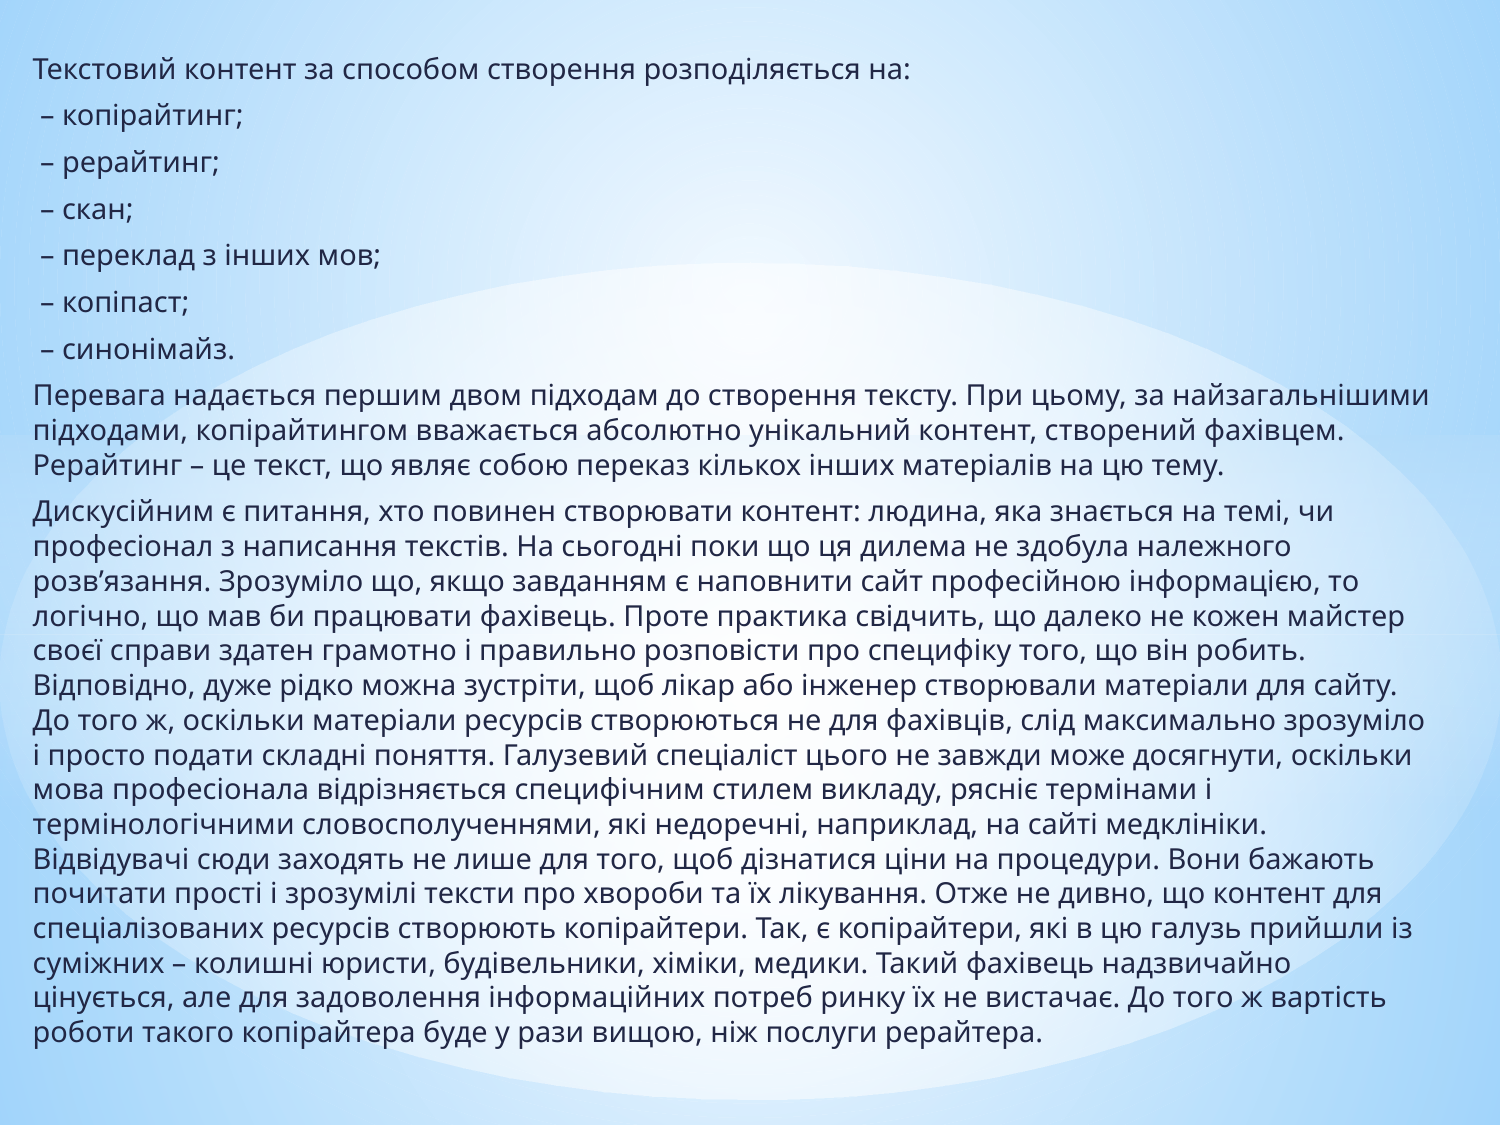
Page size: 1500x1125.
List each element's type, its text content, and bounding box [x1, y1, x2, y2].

subtitle Текстовий контент за способом створення розподіляється на: – копірайтинг; – рерайтинг; – скан; – переклад з інших мов; – копіпаст; – синонімайз. Перевага надається першим двом підходам до створення тексту. При цьому, за найзагальнішими підходами, копірайтингом вважається абсолютно унікальний контент, створений фахівцем. Рерайтинг – це текст, що являє собою переказ кількох інших матеріалів на цю тему. Дискусійним є питання, хто повинен створювати контент: людина, яка знається на темі, чи професіонал з написання текстів. На сьогодні поки що ця дилема не здобула належного розв’язання. Зрозуміло що, якщо завданням є наповнити сайт професійною інформацією, то логічно, що мав би працювати фахівець. Проте практика свідчить, що далеко не кожен майстер своєї справи здатен грамотно і правильно розповісти про специфіку того, що він робить. Відповідно, дуже рідко можна зустріти, щоб лікар або інженер створювали матеріали для сайту. До того ж, оскільки матеріали ресурсів створюються не для фахівців, слід максимально зрозуміло і просто подати складні поняття. Галузевий спеціаліст цього не завжди може досягнути, оскільки мова професіонала відрізняється специфічним стилем викладу, рясніє термінами і термінологічними словосполученнями, які недоречні, наприклад, на сайті медклініки. Відвідувачі сюди заходять не лише для того, щоб дізнатися ціни на процедури. Вони бажають почитати прості і зрозумілі тексти про хвороби та їх лікування. Отже не дивно, що контент для спеціалізованих ресурсів створюють копірайтери. Так, є копірайтери, які в цю галузь прийшли із суміжних – колишні юристи, будівельники, хіміки, медики. Такий фахівець надзвичайно цінується, але для задоволення інформаційних потреб ринку їх не вистачає. До того ж вартість роботи такого копірайтера буде у рази вищою, ніж послуги рерайтера. [17, 42, 1447, 1083]
